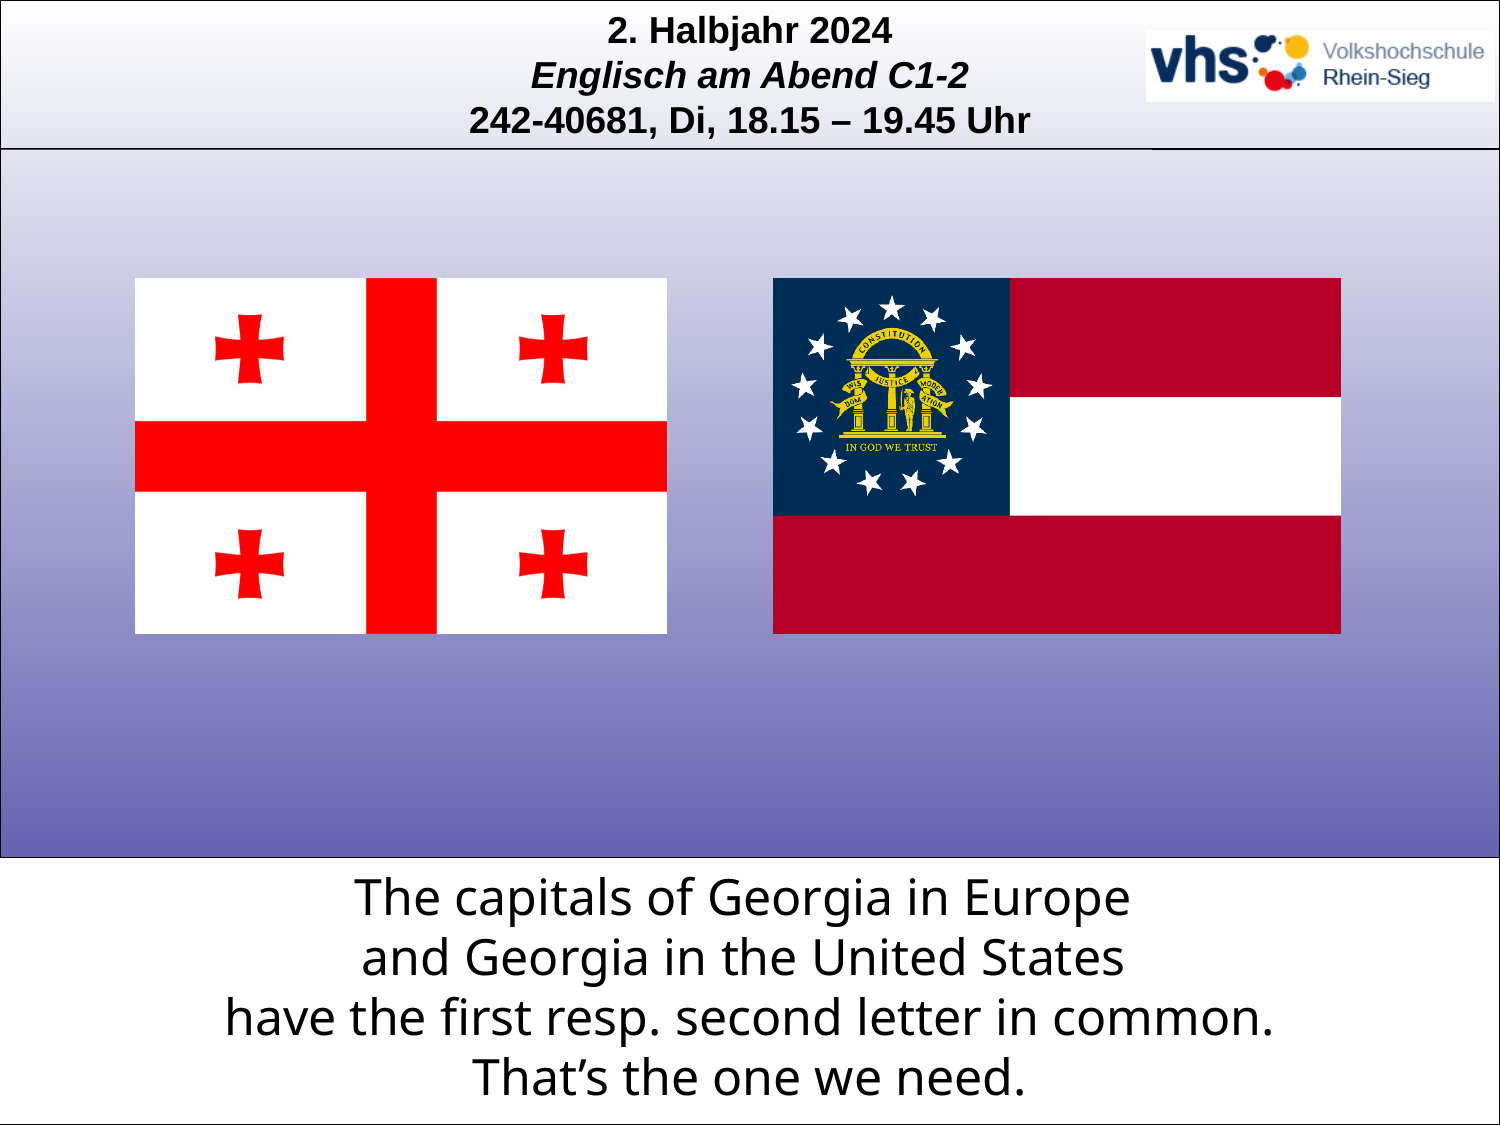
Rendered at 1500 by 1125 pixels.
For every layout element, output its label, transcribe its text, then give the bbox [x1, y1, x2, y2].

picture [1146, 30, 1495, 102]
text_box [135, 278, 1341, 634]
text_box The capitals of Georgia in Europe and Georgia in the United States have the first resp. second letter in common. That’s the one we need. [0, 857, 1500, 1125]
